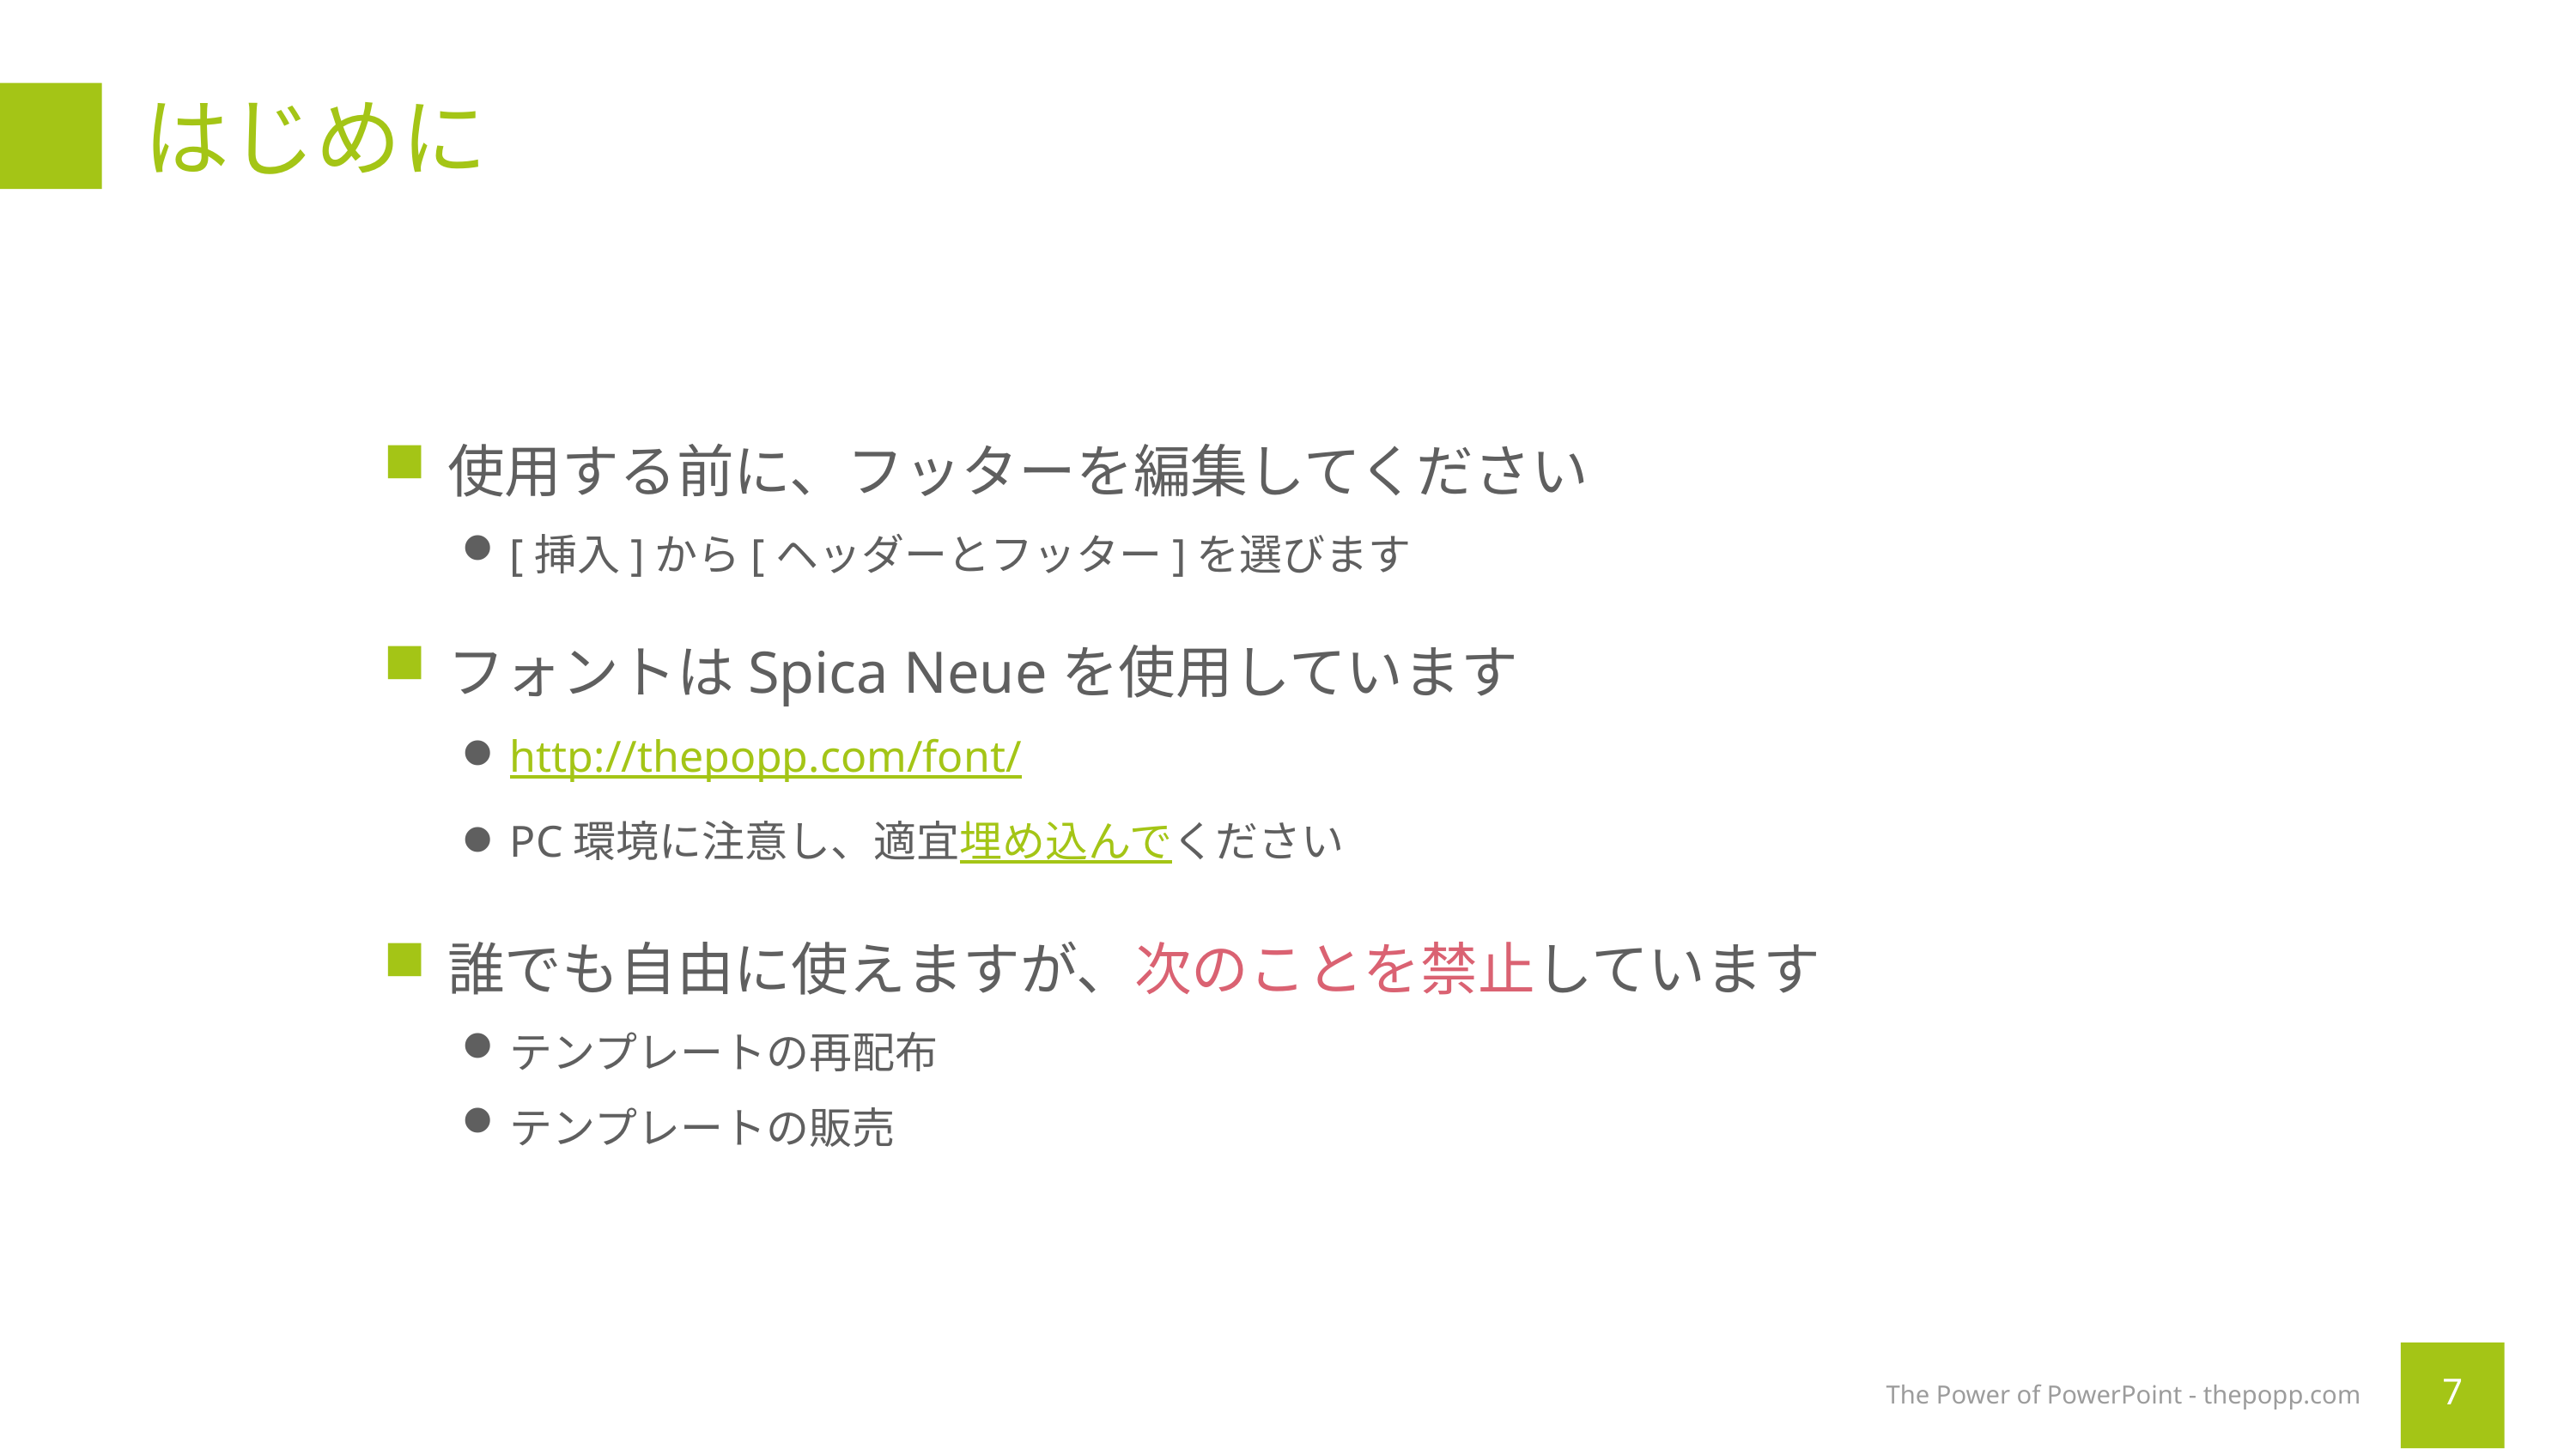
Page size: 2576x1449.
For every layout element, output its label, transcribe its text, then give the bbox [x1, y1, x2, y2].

list 使用する前に、フッターを編集してください [挿入]から[ヘッダーとフッター]を選びます フォントはSpica Neueを使用しています http://thepopp.com/font/ PC環境に注意し、適宜埋め込んでください 誰でも自由に使えますが、次のことを禁止しています テンプレートの再配布 テンプレートの販売 [370, 218, 2206, 1355]
footer The Power of PowerPoint - thepopp.com [1504, 1355, 2374, 1433]
title はじめに [131, 66, 2482, 219]
slide_number 7 [2400, 1355, 2505, 1433]
